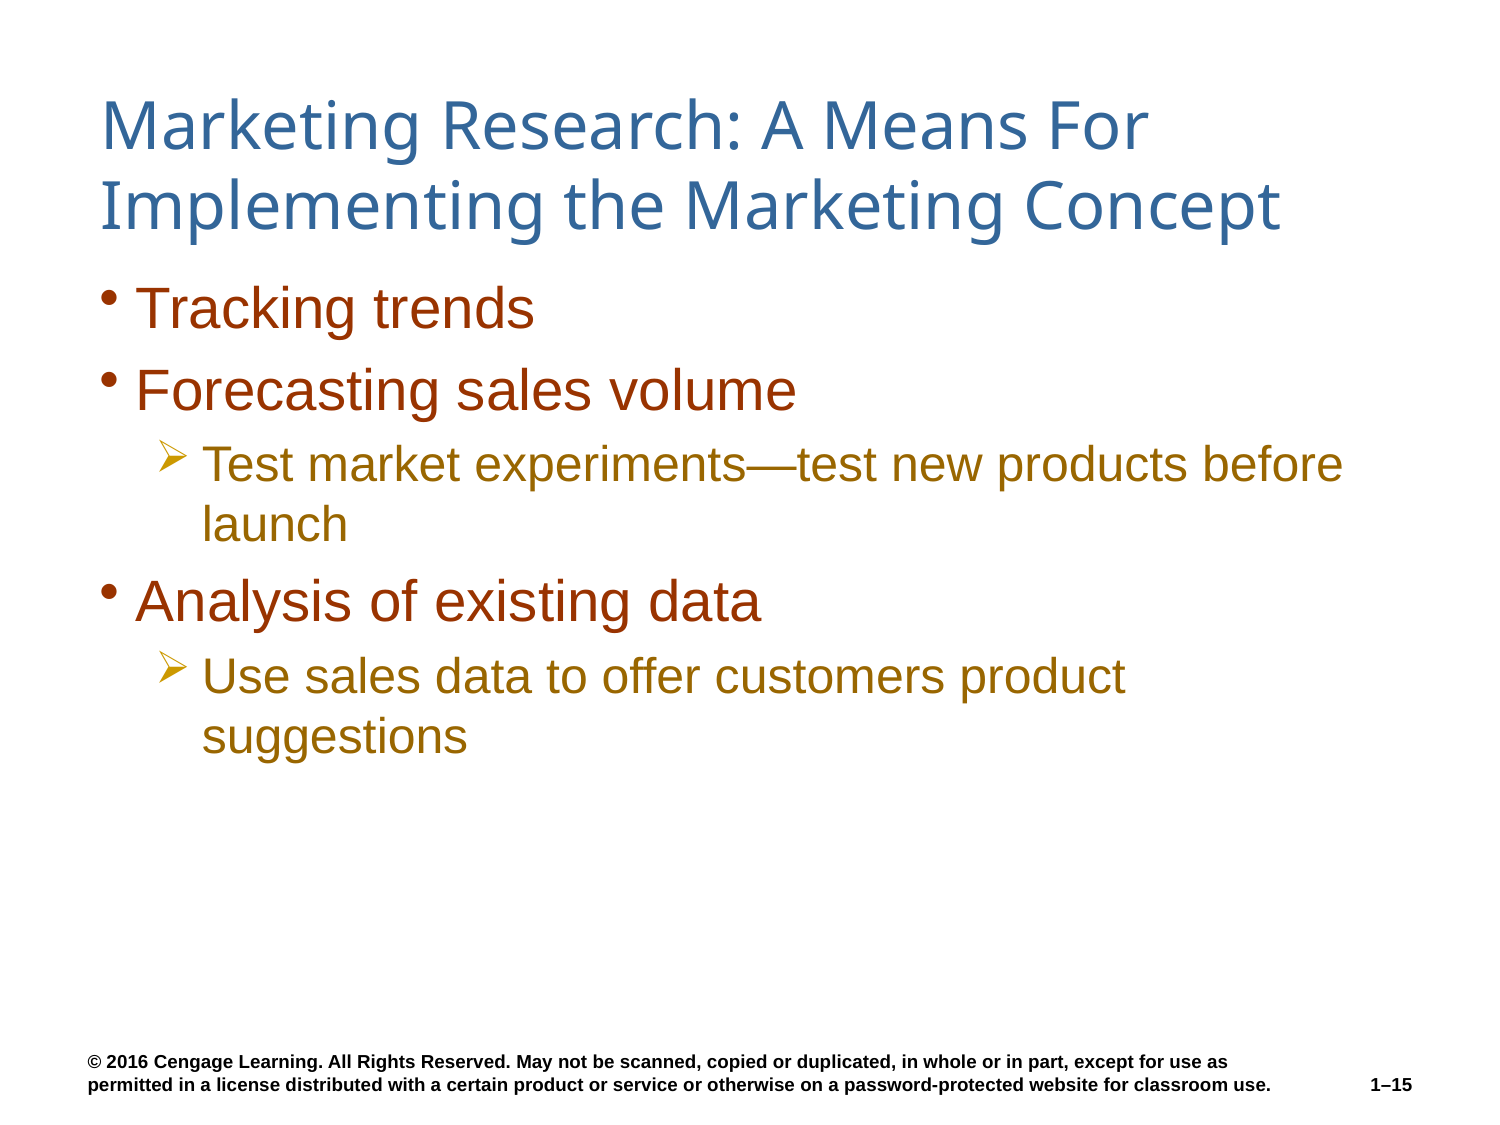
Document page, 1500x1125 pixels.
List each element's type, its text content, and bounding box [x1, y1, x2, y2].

slide_number 1–15 [1050, 1042, 1413, 1103]
title Marketing Research: A Means For Implementing the Marketing Concept [85, 75, 1411, 171]
footer © 2016 Cengage Learning. All Rights Reserved. May not be scanned, copied or duplicated, in whole or in part, except for use as permitted in a license distributed with a certain product or service or otherwise on a password-protected website for classroom use. [87, 1057, 1050, 1103]
list Tracking trends Forecasting sales volume Test market experiments—test new products before launch Analysis of existing data Use sales data to offer customers product suggestions [84, 262, 1414, 1013]
